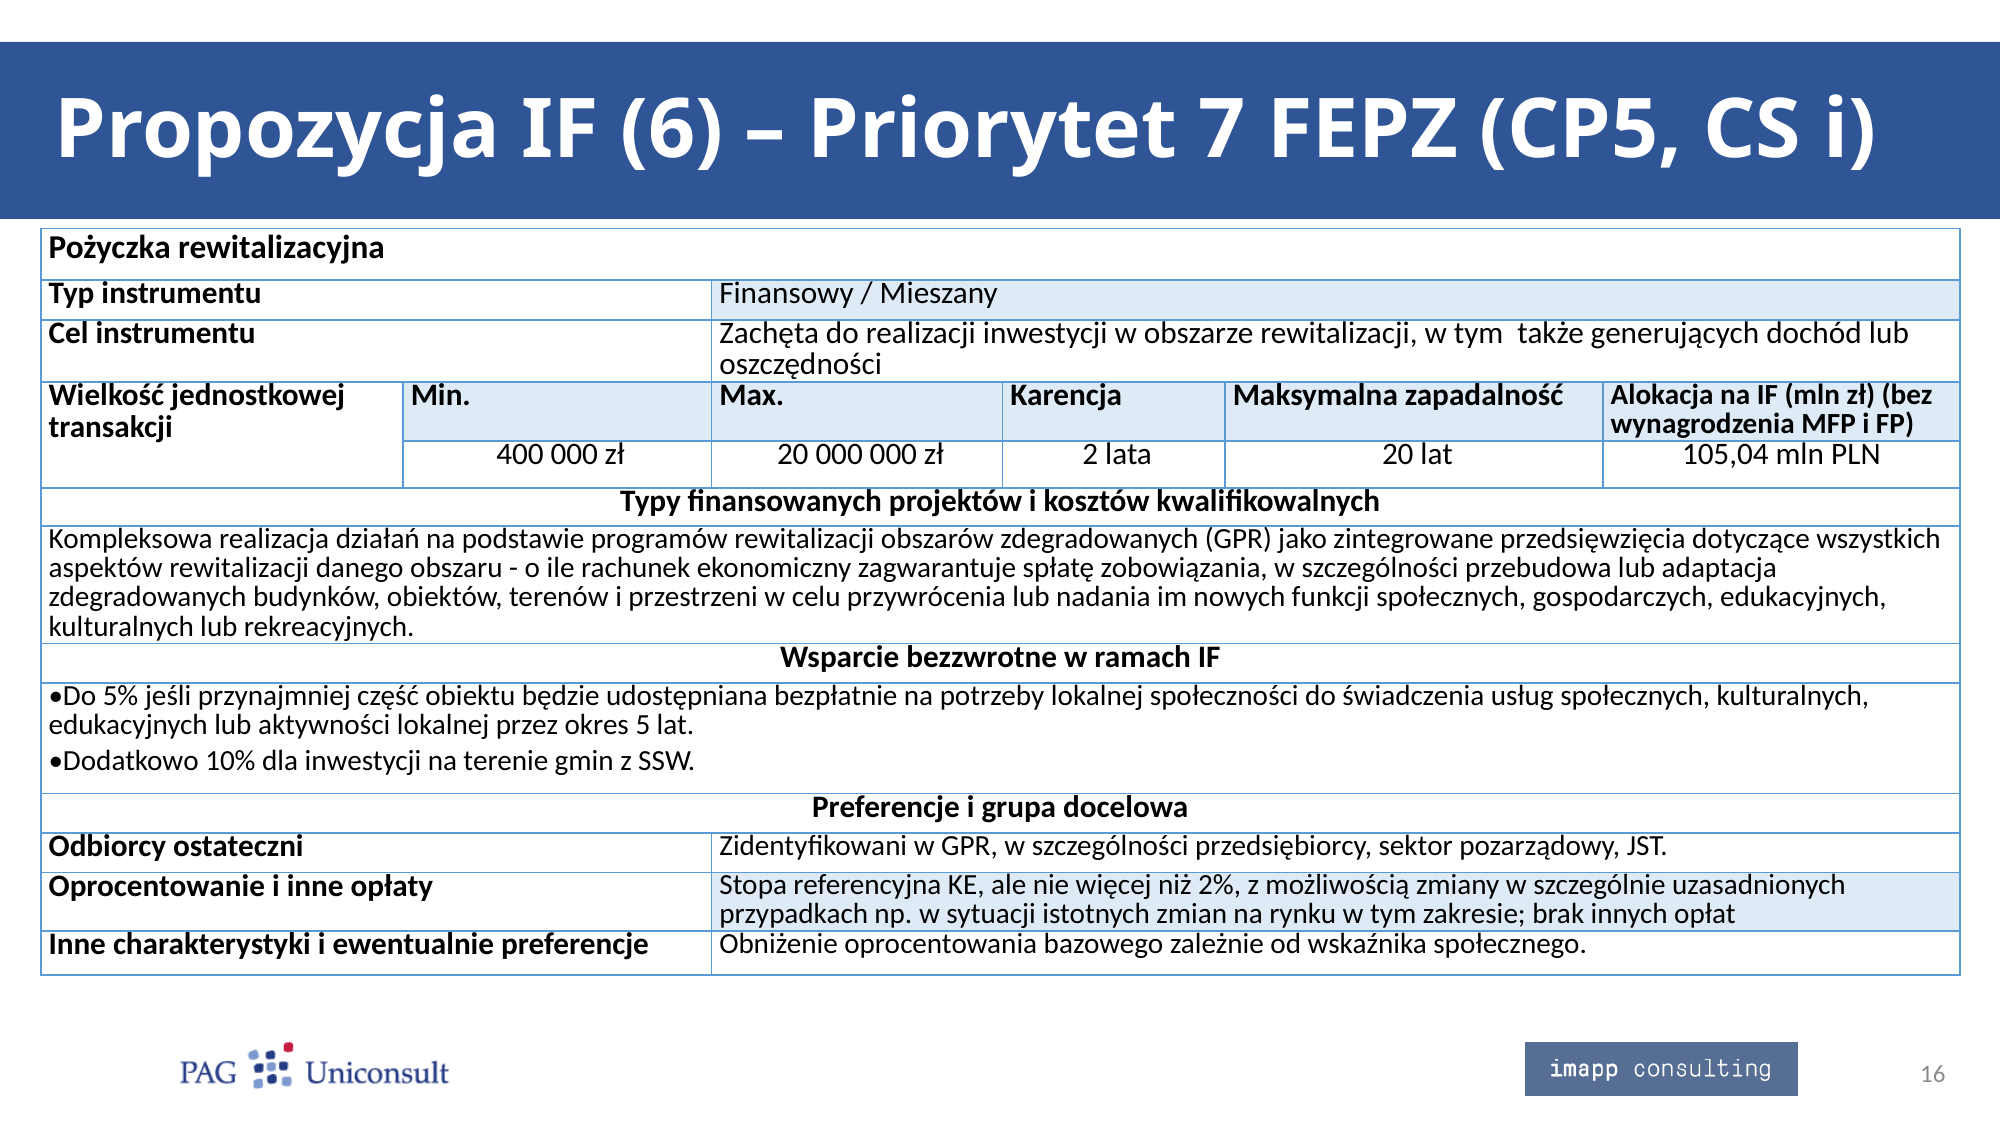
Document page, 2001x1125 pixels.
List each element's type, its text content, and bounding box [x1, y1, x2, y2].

table_cell 20 lat [1226, 442, 1602, 487]
table_cell 2 lata [1003, 442, 1224, 487]
table_cell Alokacja na IF (mln zł) (bez wynagrodzenia MFP i FP) [1604, 383, 1959, 440]
table_cell 20 000 000 zł [712, 442, 1002, 487]
table_cell Stopa referencyjna KE, ale nie więcej niż 2%, z możliwością zmiany w szczególnie uzasadnionych przypadkach np. w sytuacji istotnych zmian na rynku w tym zakresie; brak innych opłat [712, 873, 1959, 930]
table_cell Obniżenie oprocentowania bazowego zależnie od wskaźnika społecznego. [712, 932, 1959, 974]
table_cell Wielkość jednostkowej transakcji [42, 383, 402, 487]
table_cell Zidentyfikowani w GPR, w szczególności przedsiębiorcy, sektor pozarządowy, JST. [712, 834, 1959, 872]
table_cell Odbiorcy ostateczni [42, 834, 711, 872]
table_header Pożyczka rewitalizacyjna [42, 229, 1959, 279]
table_cell Karencja [1003, 383, 1224, 440]
table_cell Wsparcie bezzwrotne w ramach IF [42, 644, 1959, 682]
table_cell Typy finansowanych projektów i kosztów kwalifikowalnych [42, 489, 1959, 525]
table_cell Max. [712, 383, 1002, 440]
title Propozycja IF (6) – Priorytet 7 FEPZ (CP5, CS i) [0, 41, 2000, 219]
table_cell Zachęta do realizacji inwestycji w obszarze rewitalizacji, w tym także generujących dochód lub oszczędności [712, 321, 1959, 381]
table_cell 105,04 mln PLN [1604, 442, 1959, 487]
table_cell Oprocentowanie i inne opłaty [42, 873, 711, 930]
table_cell Finansowy / Mieszany [712, 281, 1959, 319]
picture [165, 1040, 475, 1113]
table_cell Cel instrumentu [42, 321, 711, 381]
table_cell Preferencje i grupa docelowa [42, 794, 1959, 832]
slide_number 16 [1862, 1042, 1961, 1103]
table_cell Typ instrumentu [42, 281, 711, 319]
table_cell Maksymalna zapadalność [1226, 383, 1602, 440]
table_cell •Do 5% jeśli przynajmniej część obiektu będzie udostępniana bezpłatnie na potrzeby lokalnej społeczności do świadczenia usług społecznych, kulturalnych, edukacyjnych lub aktywności lokalnej przez okres 5 lat. •Dodatkowo 10% dla inwestycji na terenie gmin z SSW. [42, 684, 1959, 793]
table_cell 400 000 zł [404, 442, 711, 487]
table_cell Min. [404, 383, 711, 440]
table_cell Inne charakterystyki i ewentualnie preferencje [42, 932, 711, 974]
table_cell Kompleksowa realizacja działań na podstawie programów rewitalizacji obszarów zdegradowanych (GPR) jako zintegrowane przedsięwzięcia dotyczące wszystkich aspektów rewitalizacji danego obszaru - o ile rachunek ekonomiczny zagwarantuje spłatę zobowiązania, w szczególności przebudowa lub adaptacja zdegradowanych budynków, obiektów, terenów i przestrzeni w celu przywrócenia lub nadania im nowych funkcji społecznych, gospodarczych, edukacyjnych, kulturalnych lub rekreacyjnych. [42, 527, 1959, 643]
